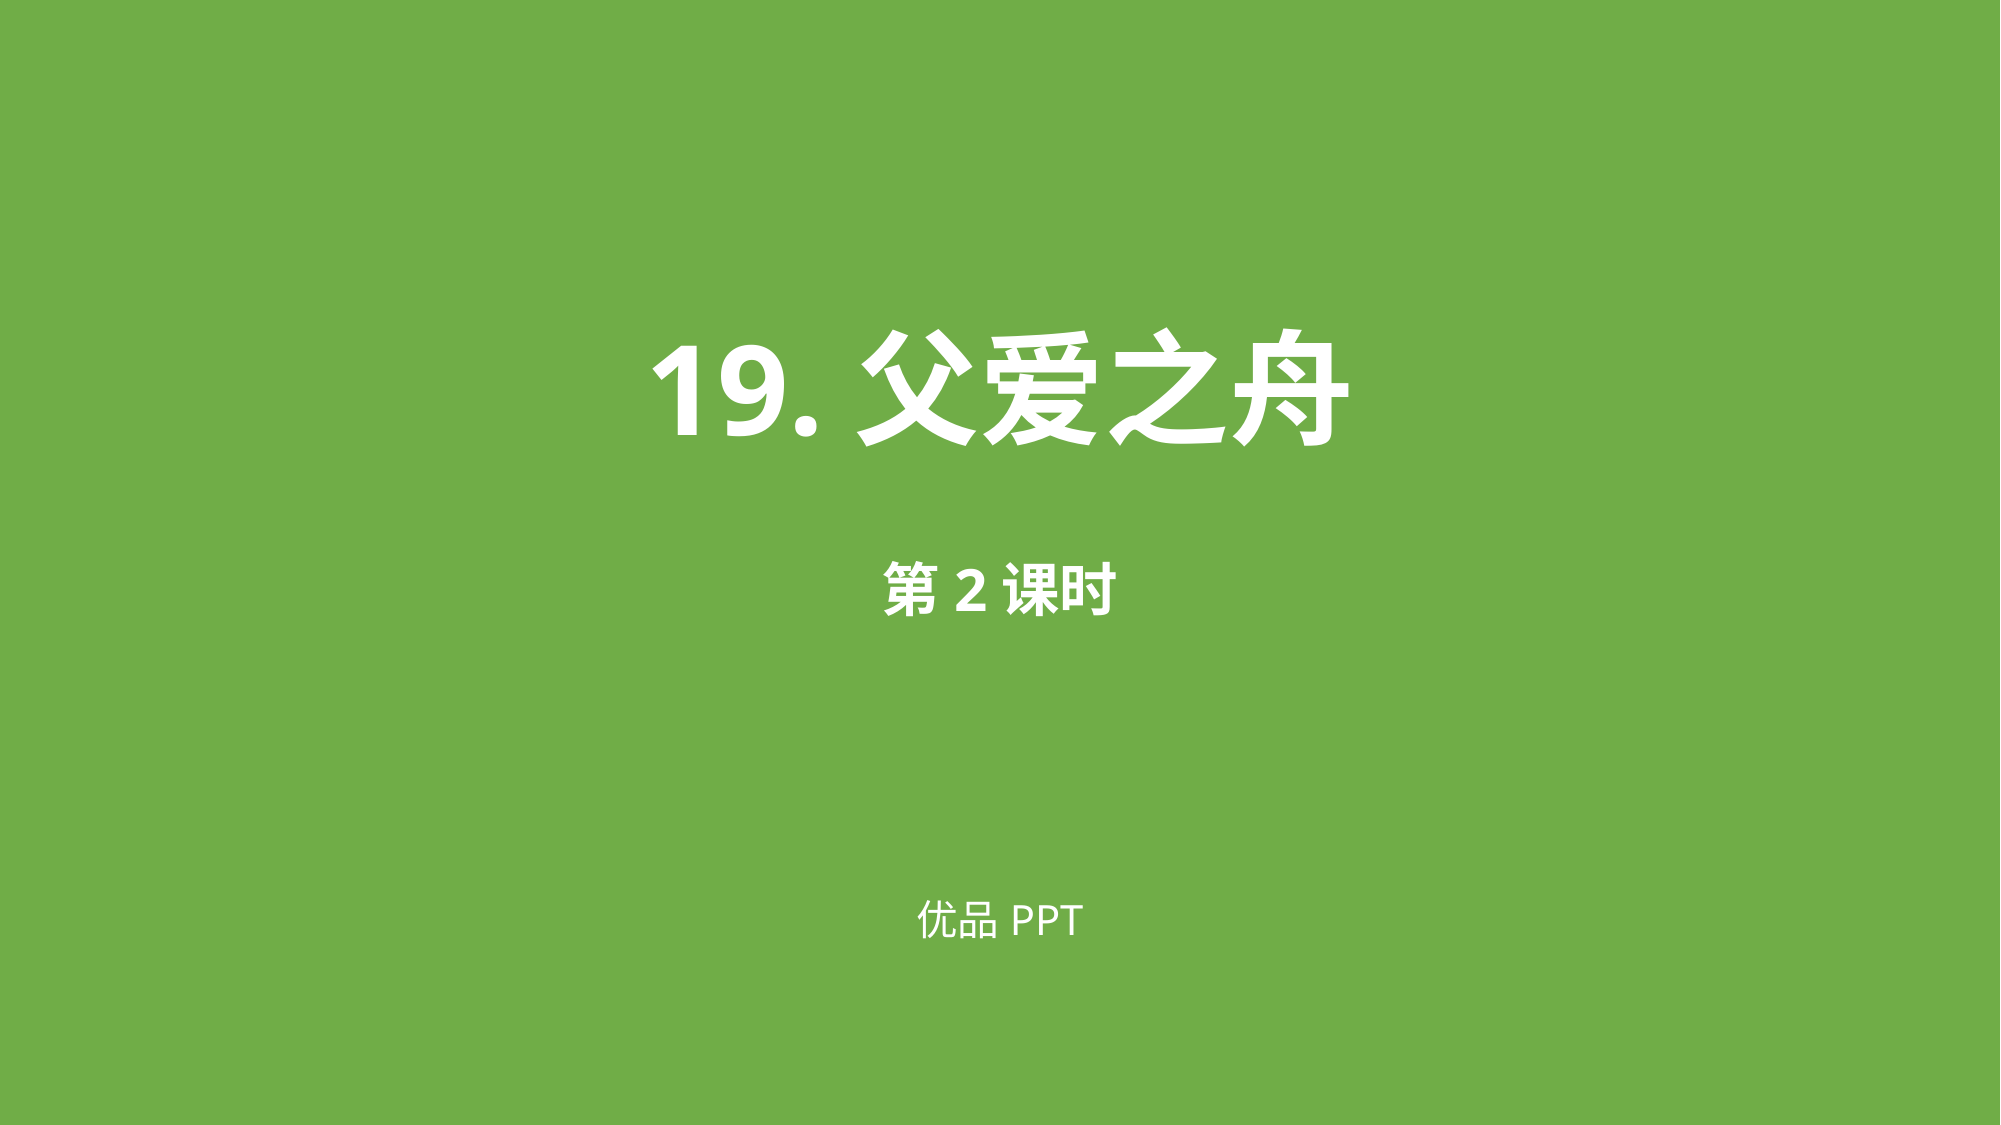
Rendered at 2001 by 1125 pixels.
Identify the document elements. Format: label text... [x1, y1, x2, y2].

text_box 优品PPT [249, 881, 1750, 952]
text_box 第2课时 [249, 545, 1750, 630]
text_box 19.父爱之舟 [249, 303, 1750, 468]
